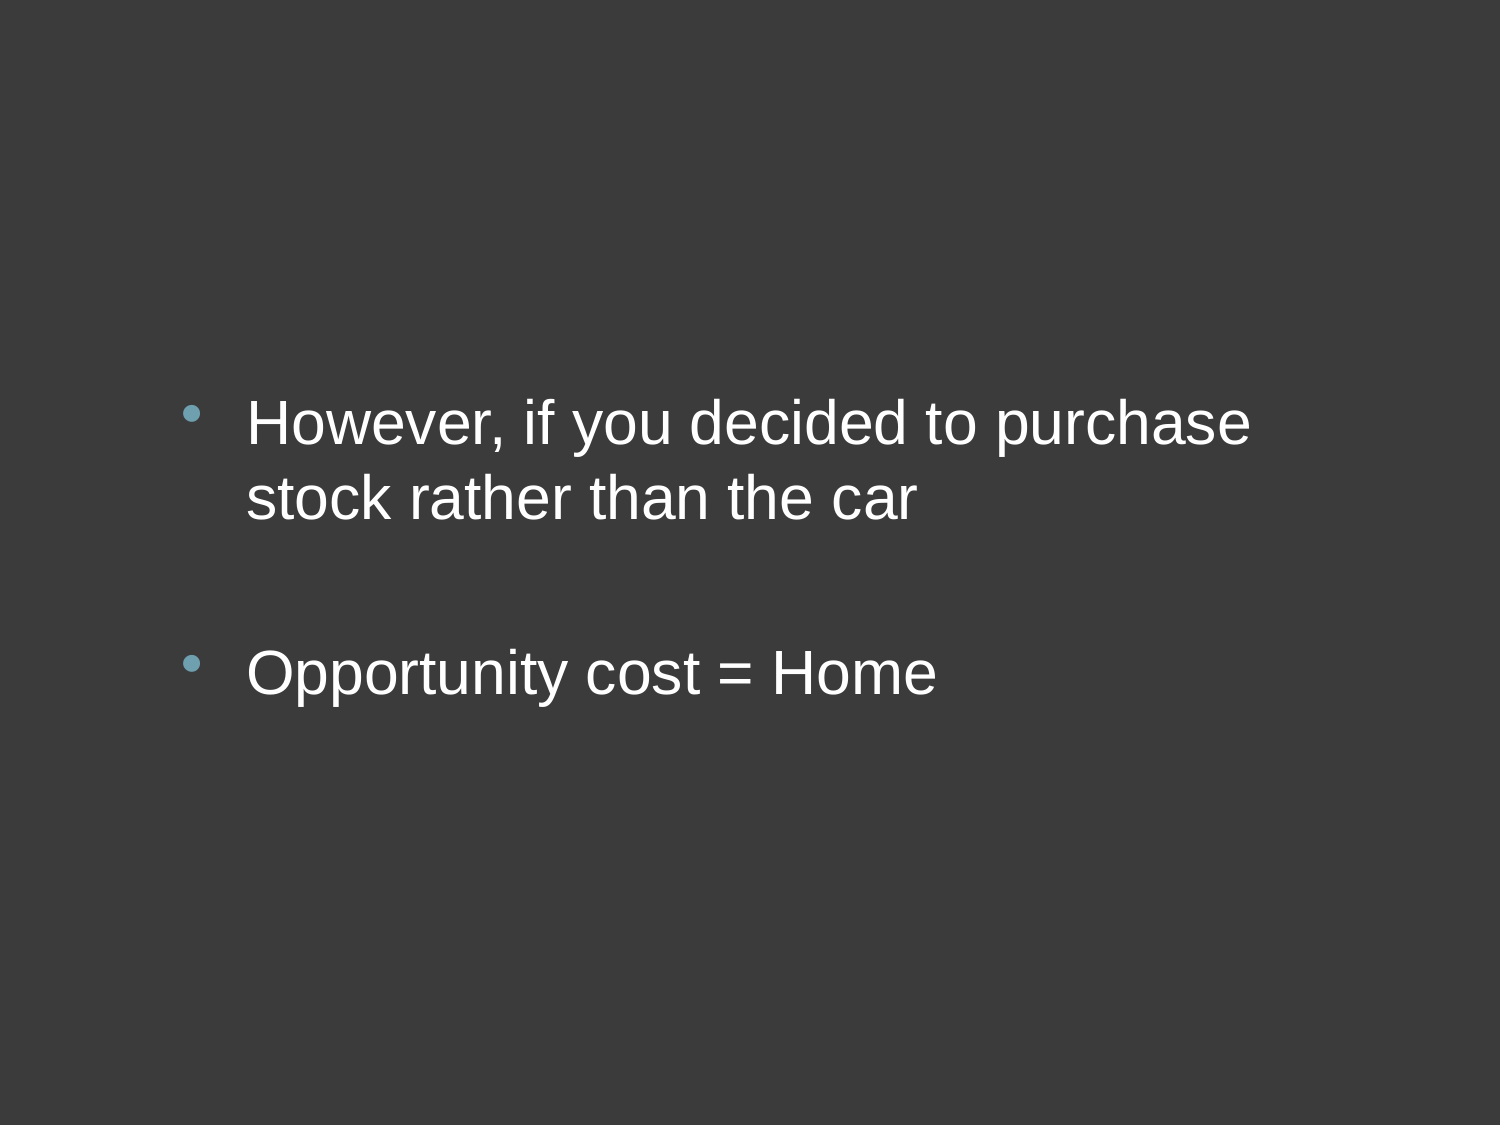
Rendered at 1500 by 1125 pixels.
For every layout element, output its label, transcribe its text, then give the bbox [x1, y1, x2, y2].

list However, if you decided to purchase stock rather than the car Opportunity cost = Home [162, 375, 1363, 863]
